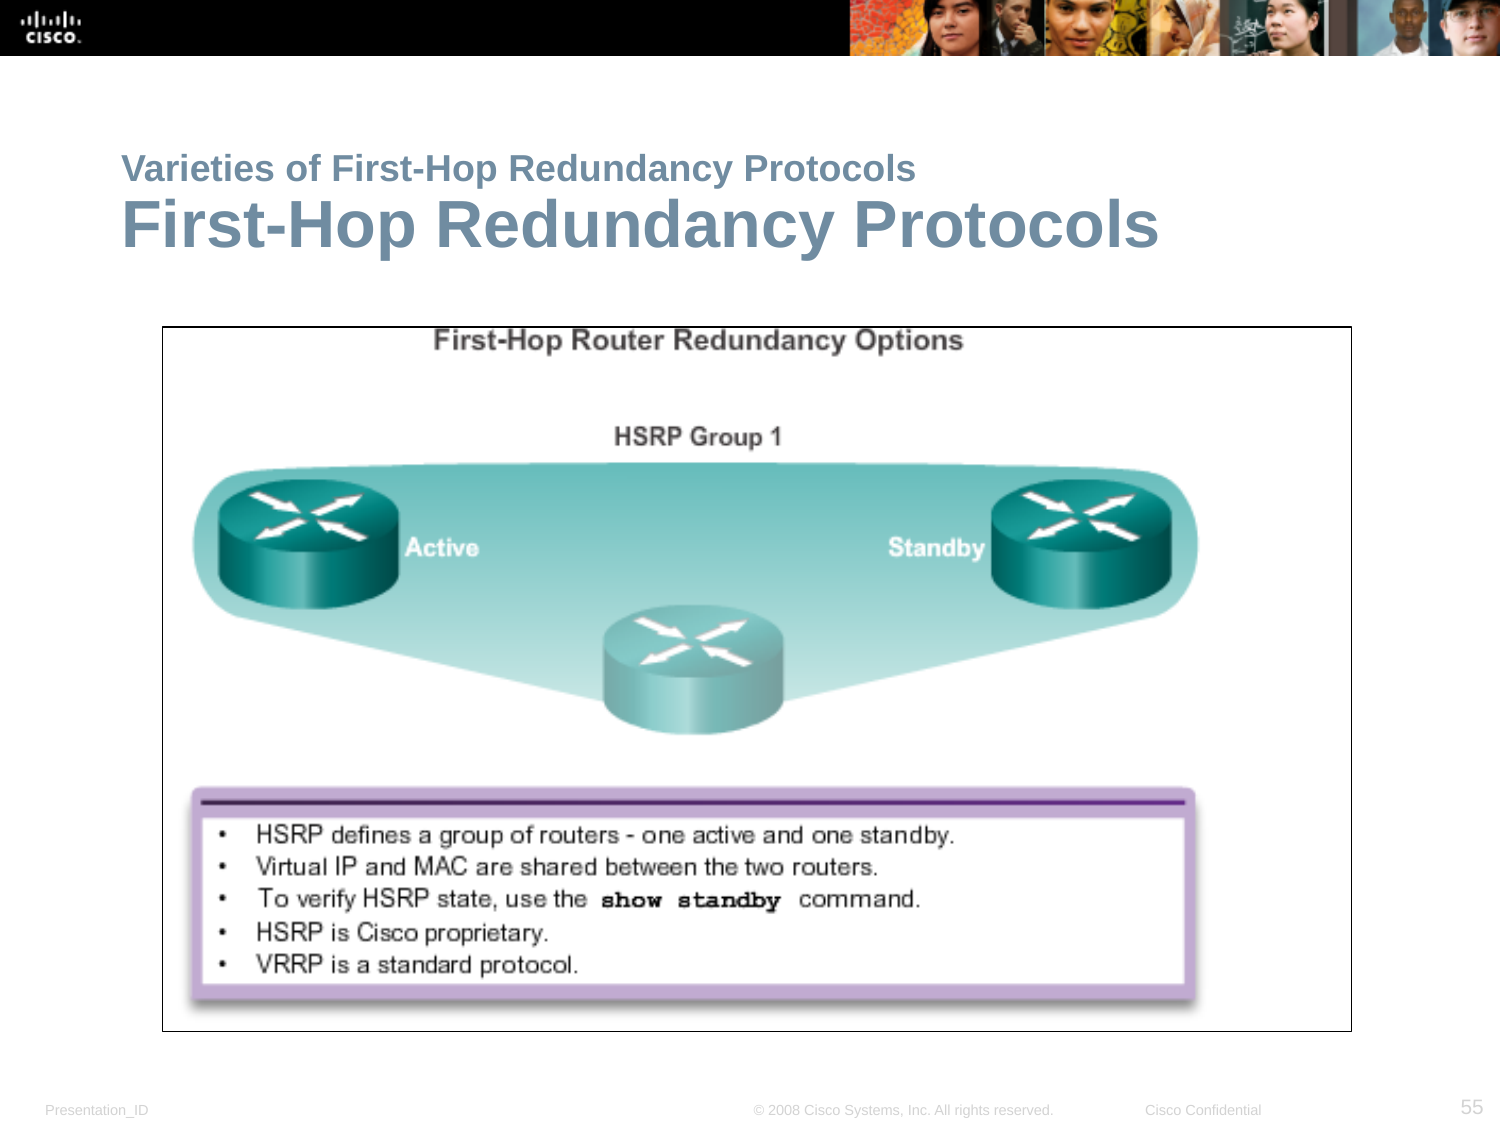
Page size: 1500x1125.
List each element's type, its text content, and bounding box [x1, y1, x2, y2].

picture [163, 327, 1352, 1032]
picture [0, 0, 1500, 56]
title Varieties of First-Hop Redundancy Protocols First-Hop Redundancy Protocols [107, 130, 1444, 269]
